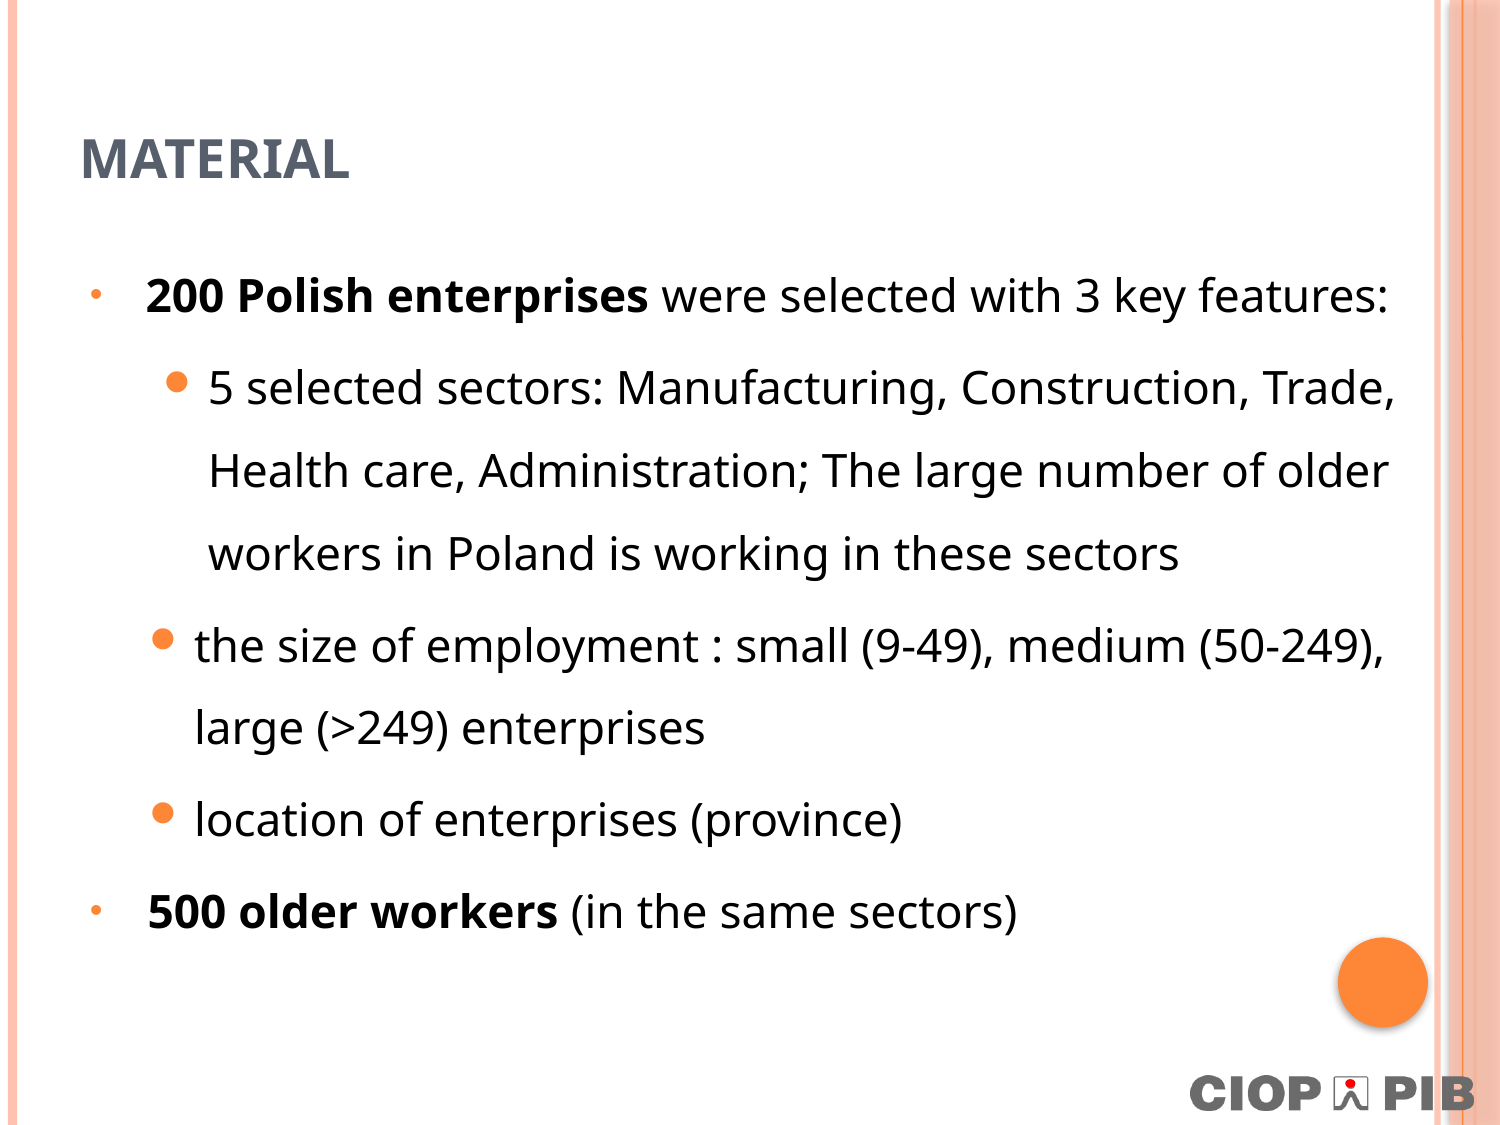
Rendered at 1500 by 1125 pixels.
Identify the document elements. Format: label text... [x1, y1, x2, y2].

title Material [64, 66, 1415, 197]
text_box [1189, 1074, 1474, 1112]
list 200 Polish enterprises were selected with 3 key features: 5 selected sectors: Manufacturing, Construction, Trade, Health care, Administration; The large number of older workers in Poland is working in these sectors the size of employment : small (9-49), medium (50-249), large (>249) enterprises location of enterprises (province) 500 older workers (in the same sectors) [75, 231, 1425, 1071]
